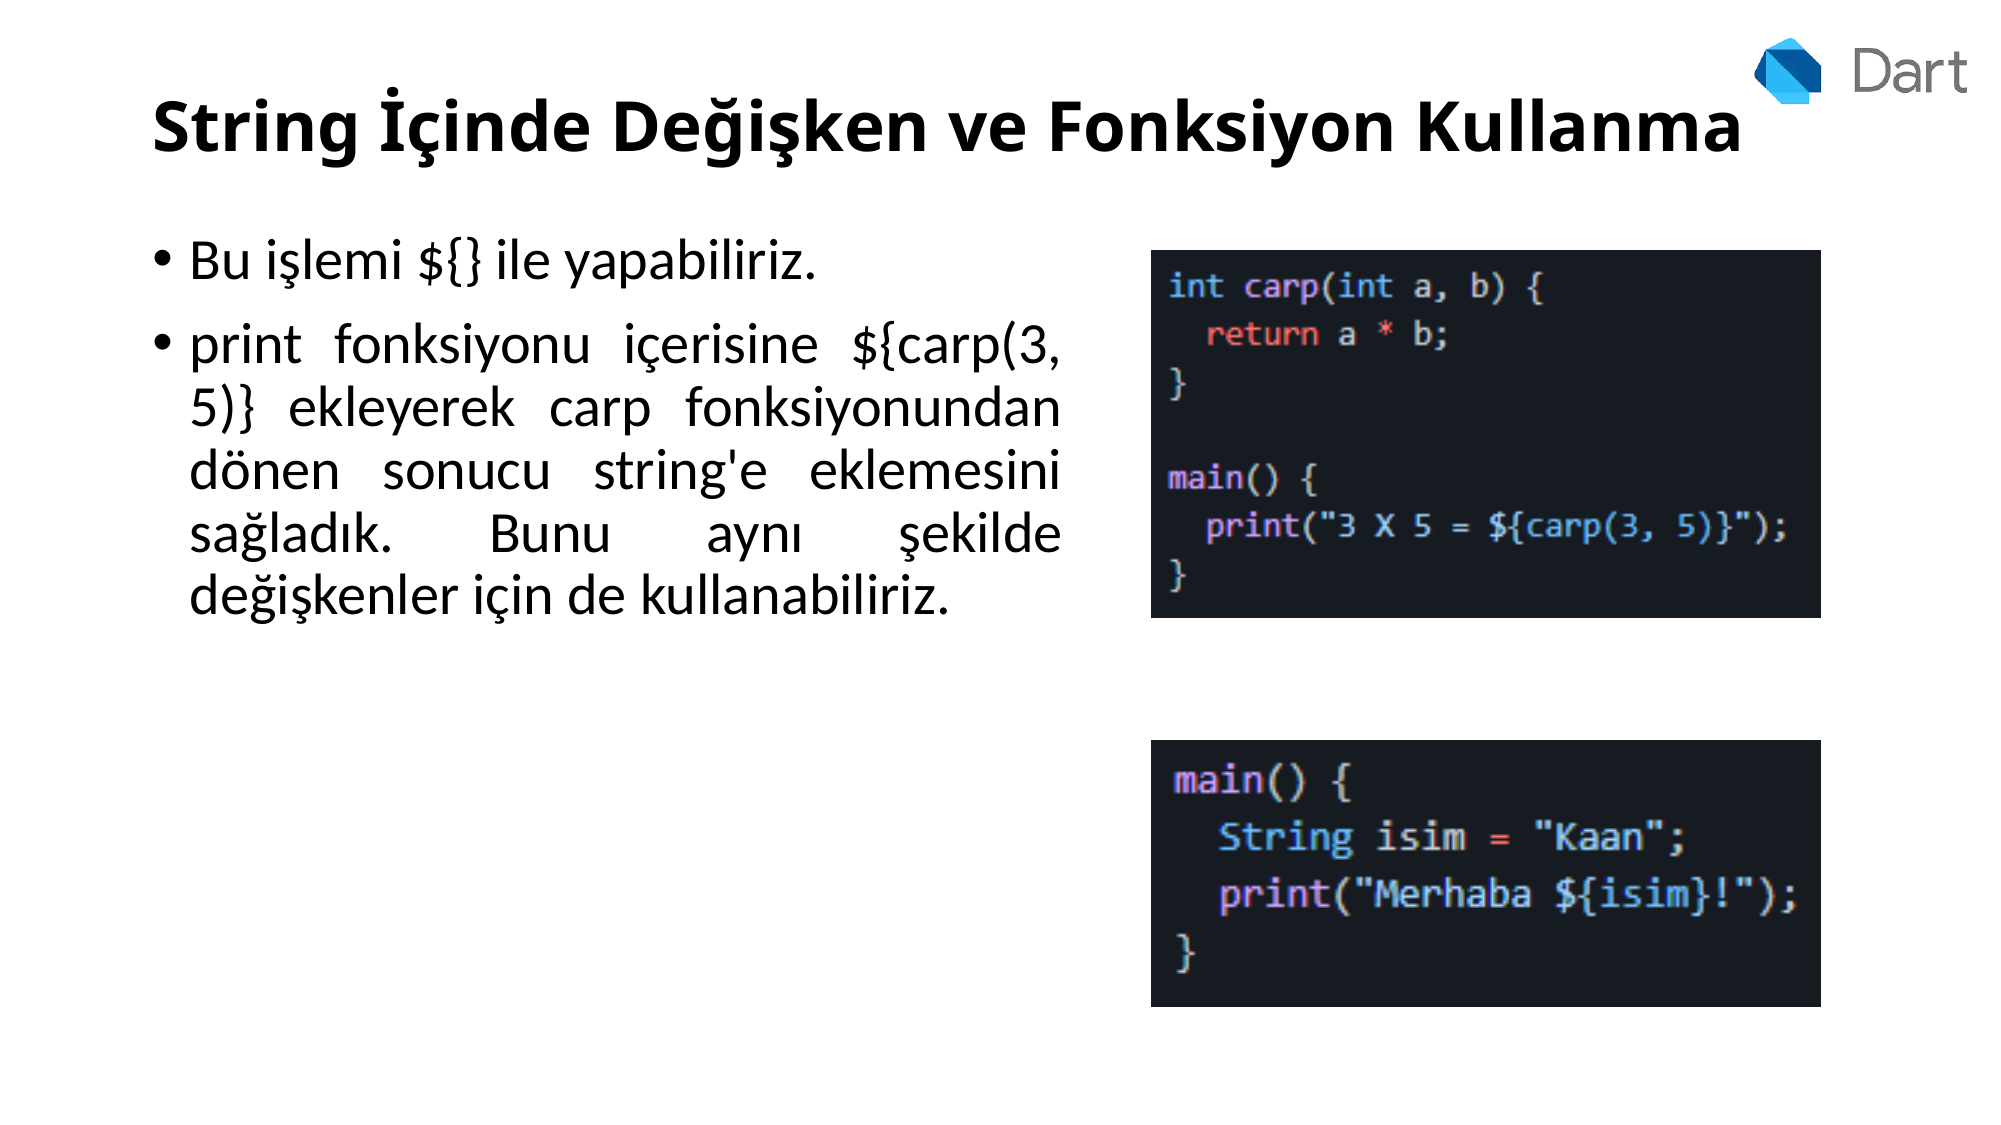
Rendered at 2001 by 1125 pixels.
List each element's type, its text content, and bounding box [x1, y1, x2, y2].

picture [1151, 740, 1821, 1007]
title String İçinde Değişken ve Fonksiyon Kullanma [137, 59, 1863, 199]
picture [1749, 9, 1972, 133]
list Bu işlemi ${} ile yapabiliriz. print fonksiyonu içerisine ${carp(3, 5)} ekleyerek carp fonksiyonundan dönen sonucu string'e eklemesini sağladık. Bunu aynı şekilde değişkenler için de kullanabiliriz. [137, 222, 1078, 1014]
picture [1151, 250, 1821, 618]
